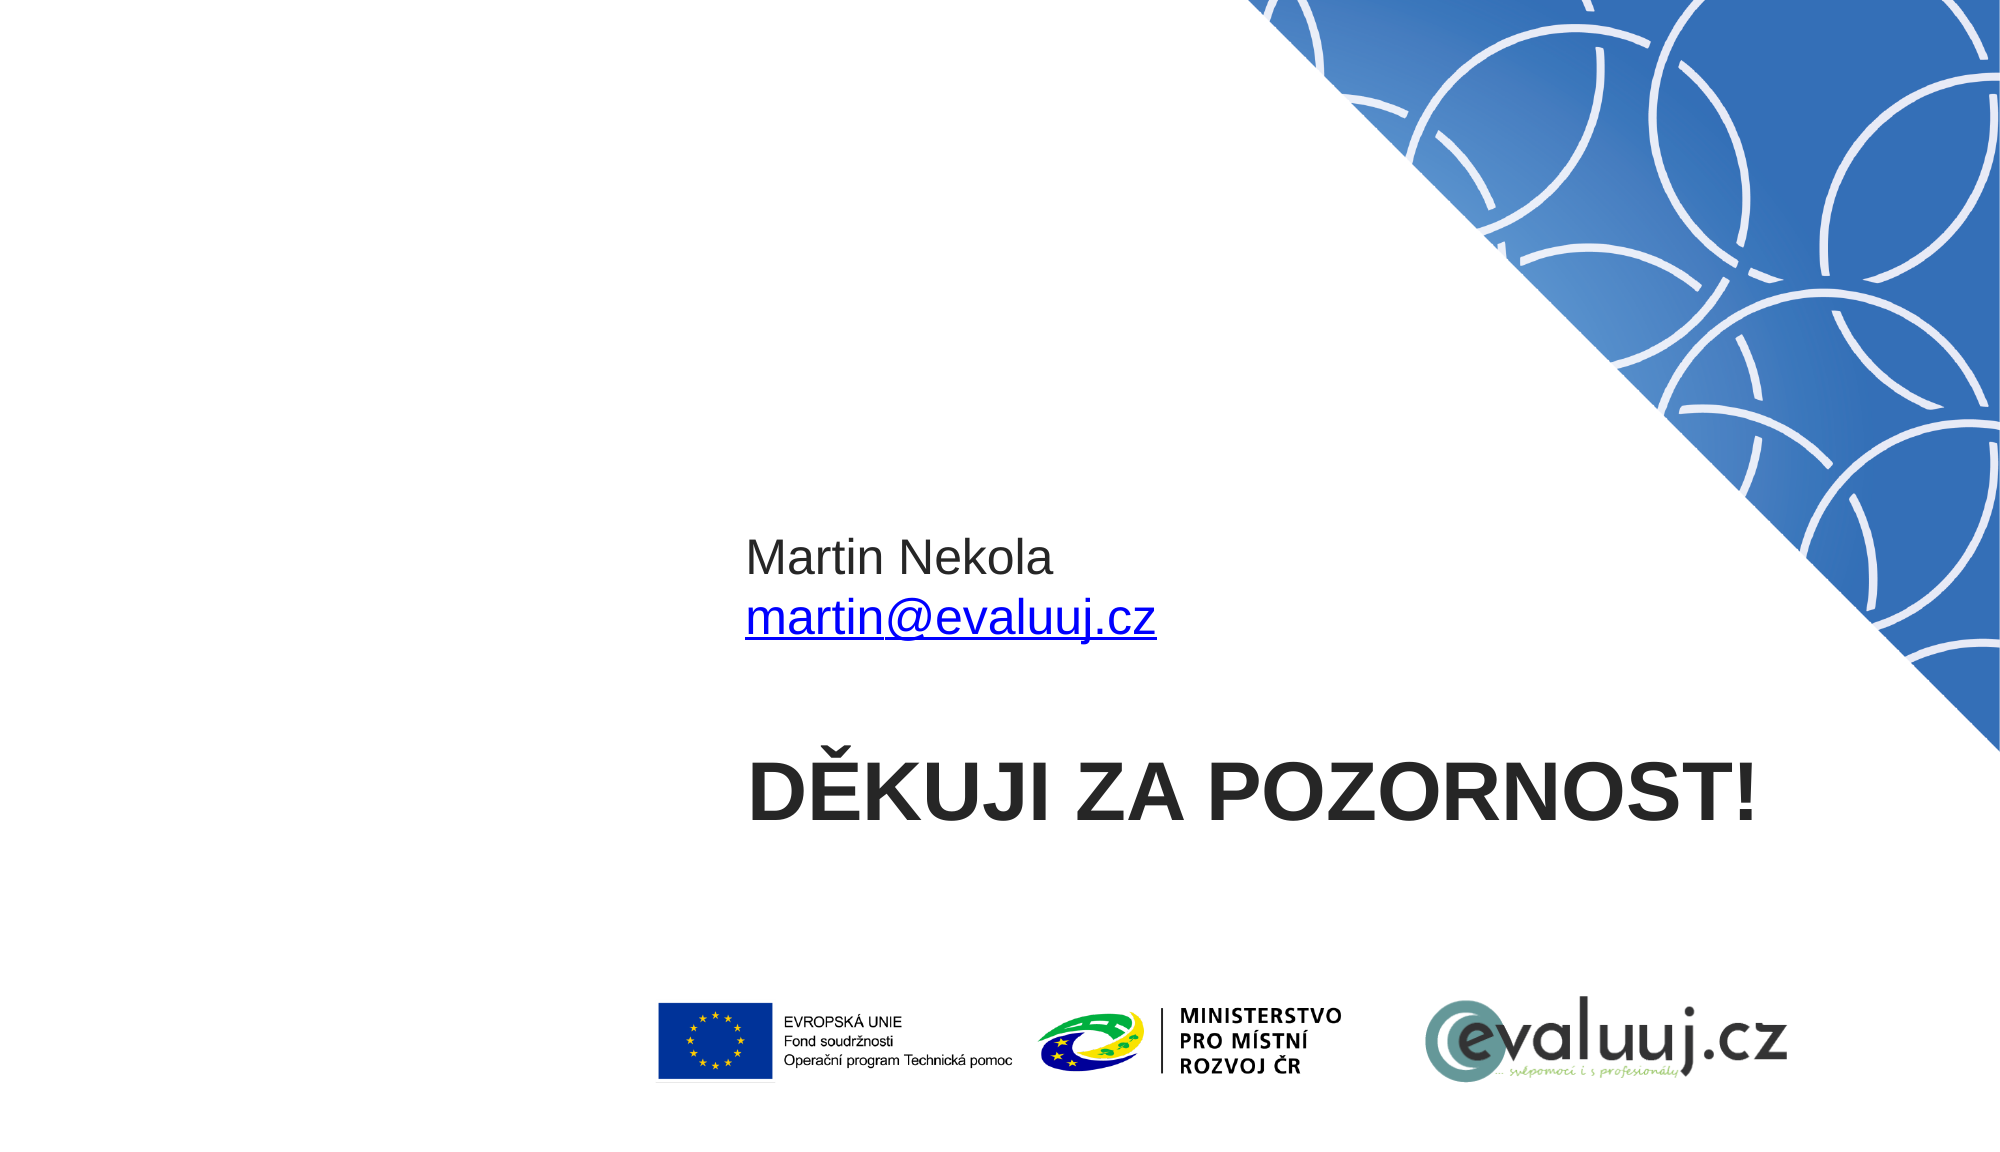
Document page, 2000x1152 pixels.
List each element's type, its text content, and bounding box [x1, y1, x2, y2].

picture [1246, 0, 2000, 753]
subtitle Martin Nekola martin@evaluuj.cz [730, 516, 1357, 661]
text_box DĚKUJI ZA POZORNOST! [732, 729, 1777, 845]
picture [633, 977, 1366, 1104]
picture [1424, 989, 1792, 1083]
